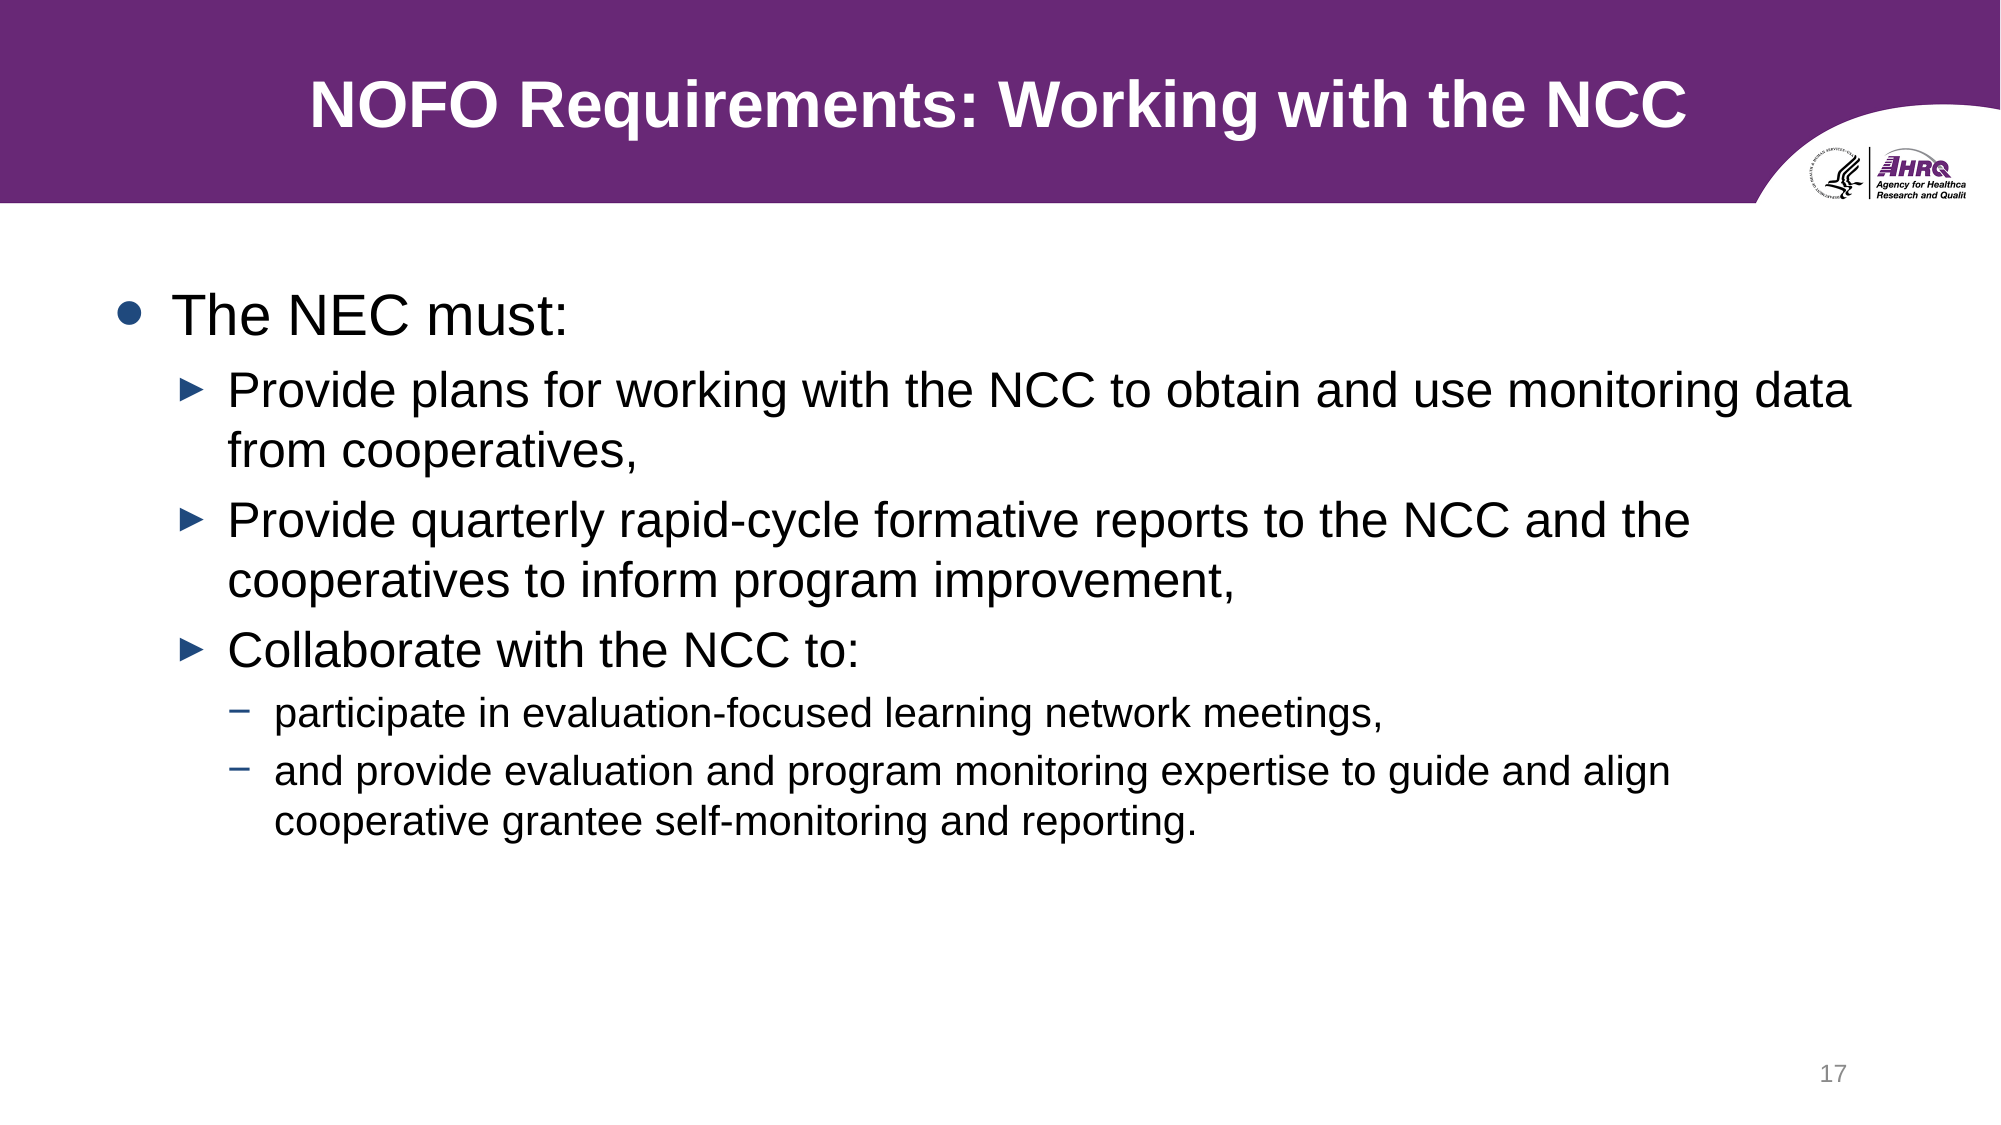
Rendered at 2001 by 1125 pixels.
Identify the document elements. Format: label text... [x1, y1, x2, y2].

title NOFO Requirements: Working with the NCC [275, 50, 1725, 152]
slide_number 17 [1412, 1042, 1863, 1103]
picture [0, 0, 2001, 1125]
list The NEC must: Provide plans for working with the NCC to obtain and use monitoring data from cooperatives, Provide quarterly rapid-cycle formative reports to the NCC and the cooperatives to inform program improvement, Collaborate with the NCC to: participate in evaluation-focused learning network meetings, and provide evaluation and program monitoring expertise to guide and align cooperative grantee self-monitoring and reporting. [99, 270, 1900, 1013]
